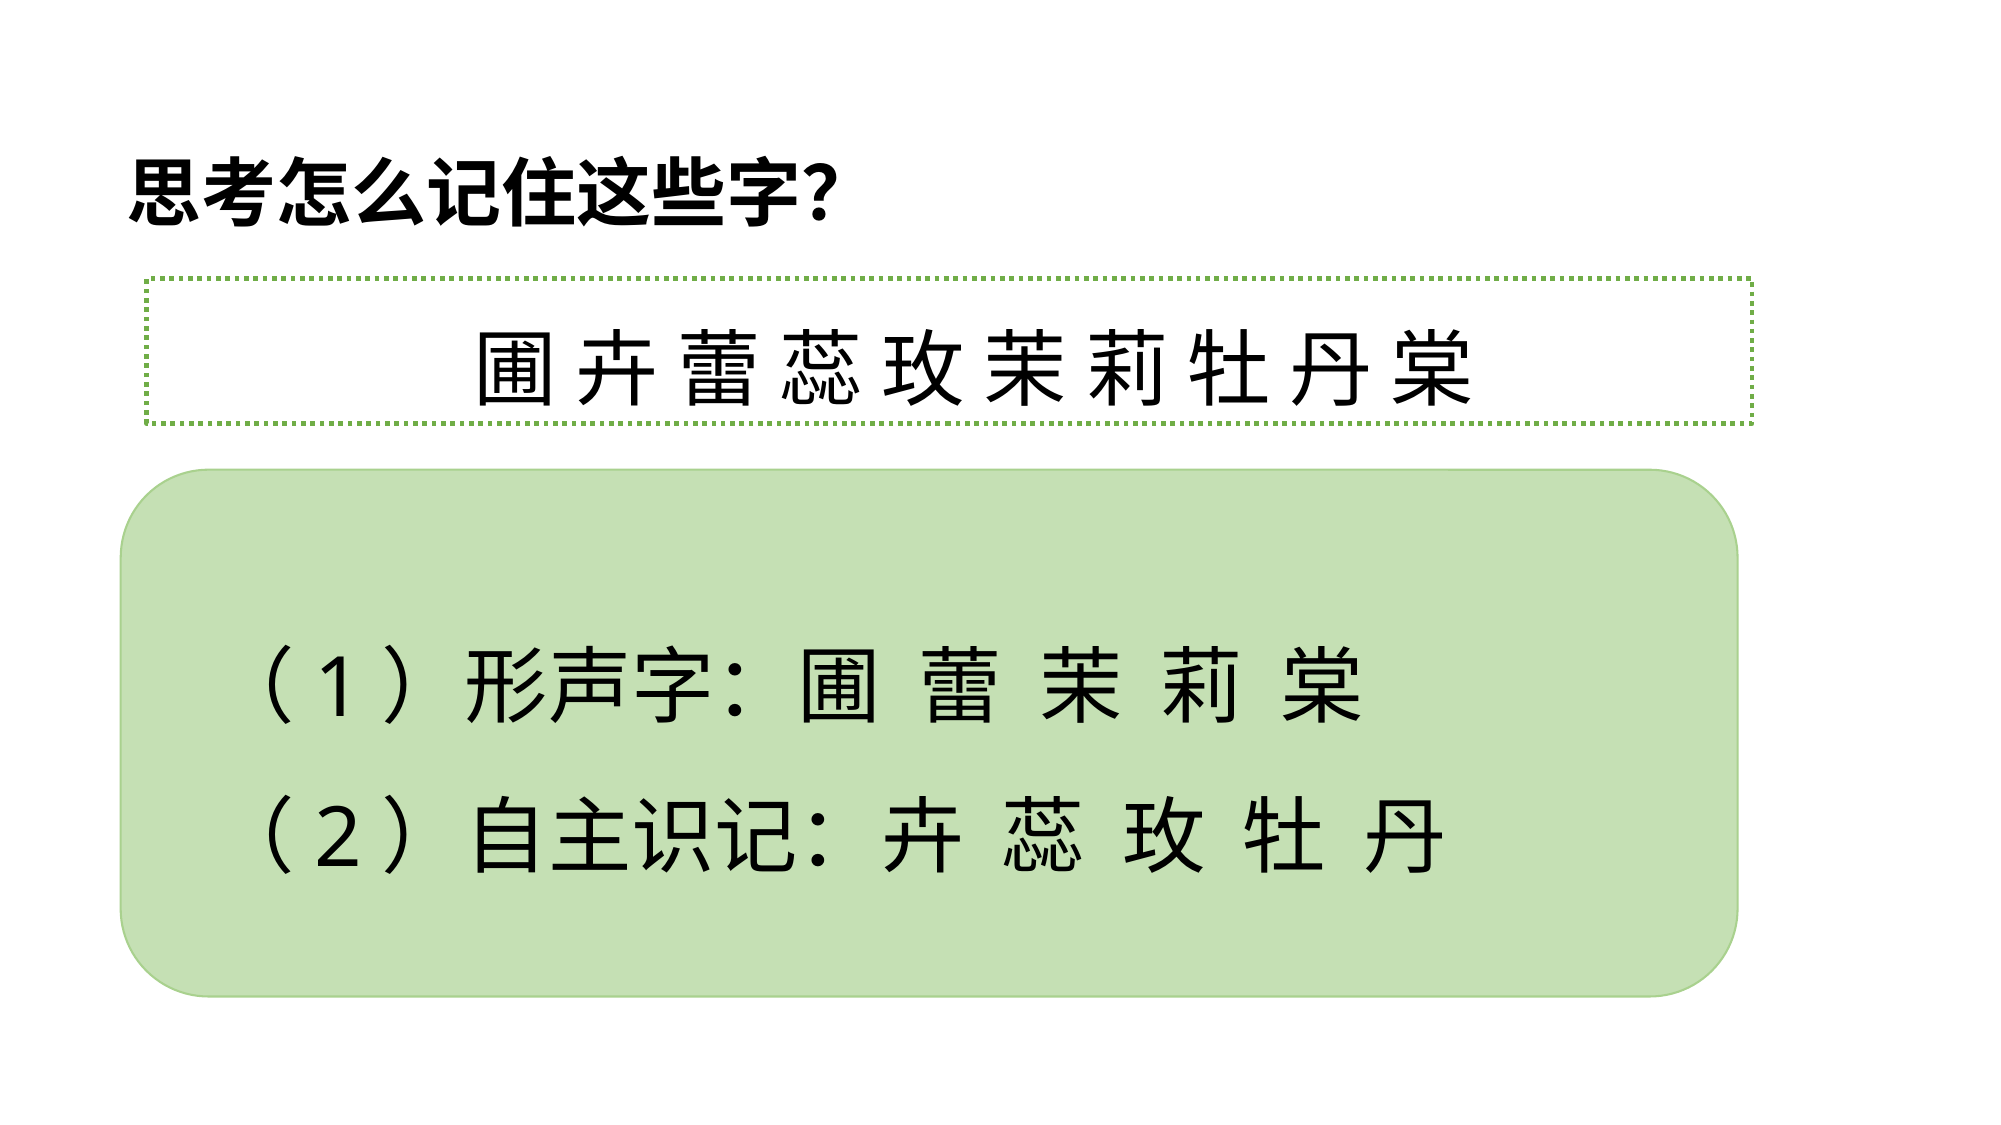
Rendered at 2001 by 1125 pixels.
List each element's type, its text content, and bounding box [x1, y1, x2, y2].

text_box 圃 卉 蕾 蕊 玫 茉 莉 牡 丹 棠 [146, 278, 1753, 424]
text_box （1）形声字：圃 蕾 茉 莉 棠 （2）自主识记：卉 蕊 玫 牡 丹 [119, 468, 1739, 998]
text_box 思考怎么记住这些字？ [61, 93, 1664, 243]
